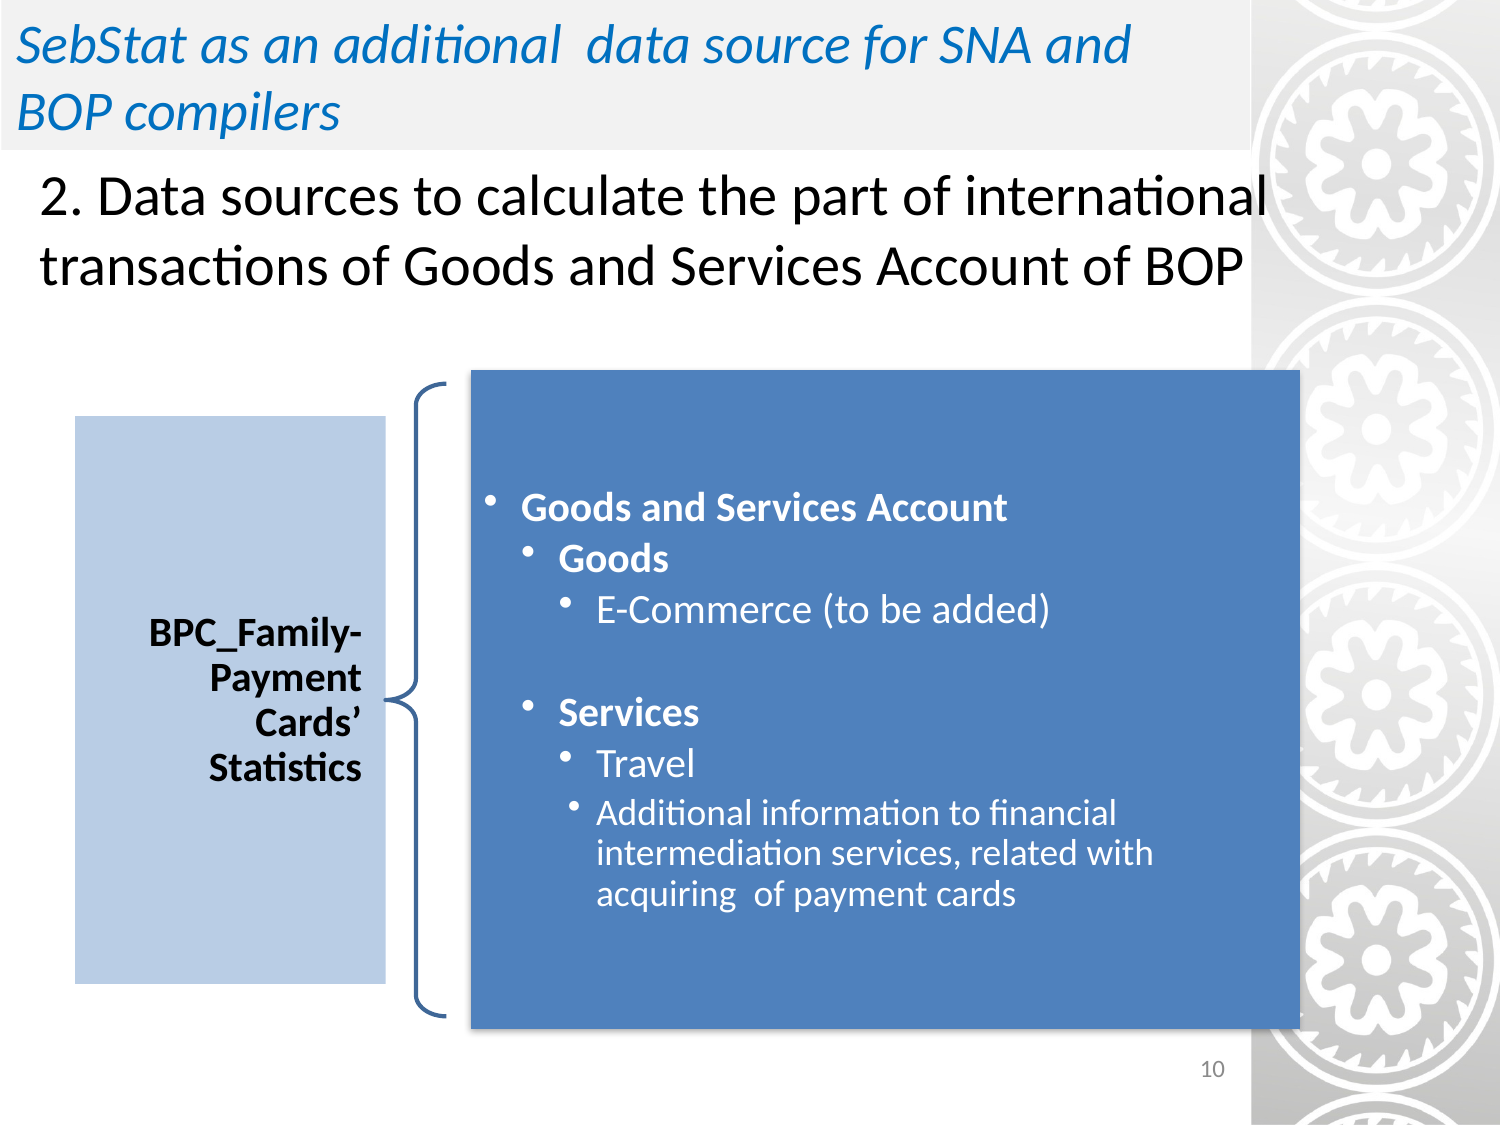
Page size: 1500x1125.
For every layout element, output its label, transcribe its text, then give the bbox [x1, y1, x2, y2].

list 2. Data sources to calculate the part of international transactions of Goods and Services Account of BOP [24, 149, 1363, 1013]
title SebStat as an additional data source for SNA and BOP compilers [1, 0, 1250, 150]
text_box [74, 299, 1301, 1101]
picture [0, 0, 1500, 1125]
slide_number 10 [1304, 1037, 1388, 1098]
